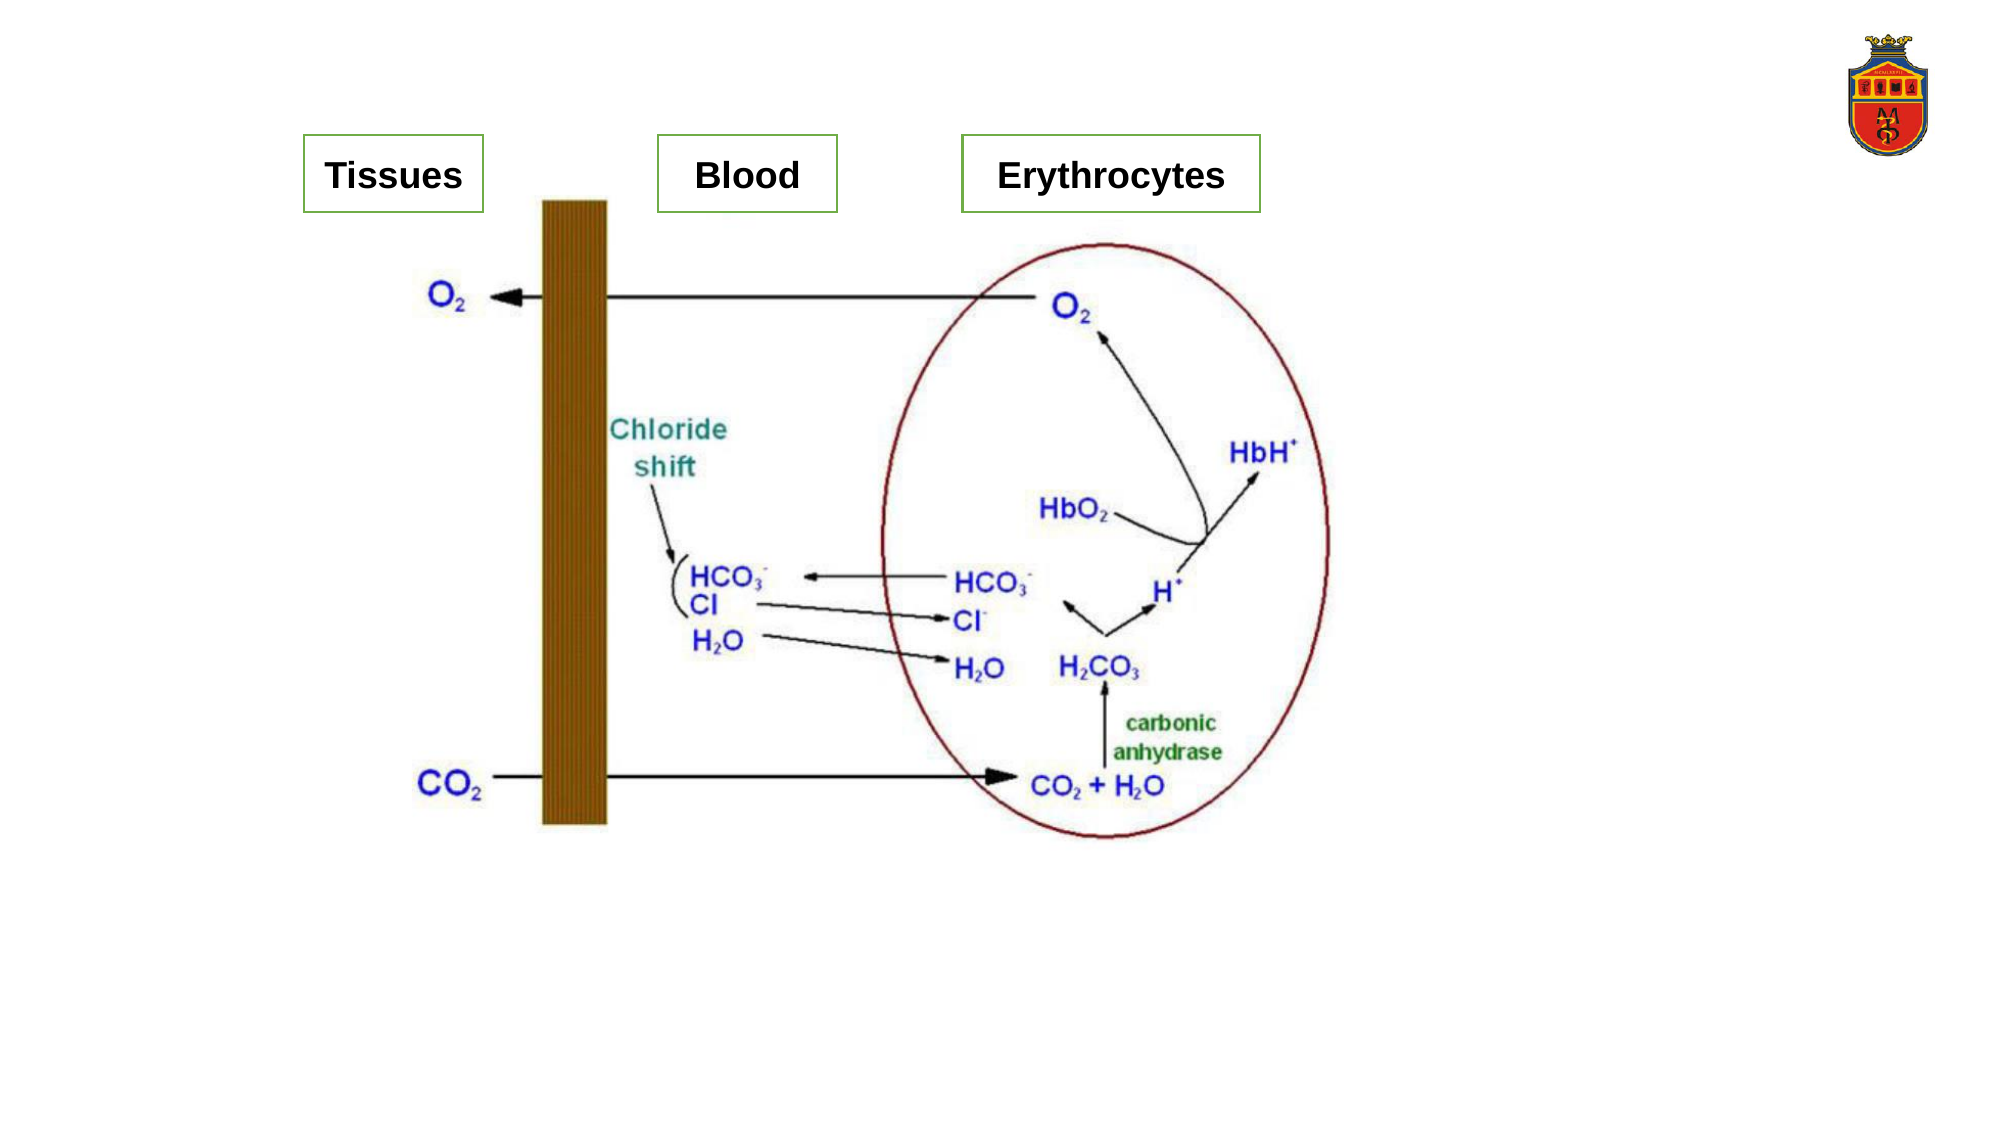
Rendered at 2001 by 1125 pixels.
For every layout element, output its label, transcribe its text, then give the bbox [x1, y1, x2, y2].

text_box Tissues [303, 134, 484, 213]
text_box [216, 0, 1687, 1103]
text_box Blood [657, 134, 838, 213]
picture [1794, 16, 1969, 189]
text_box Erythrocytes [961, 134, 1261, 213]
